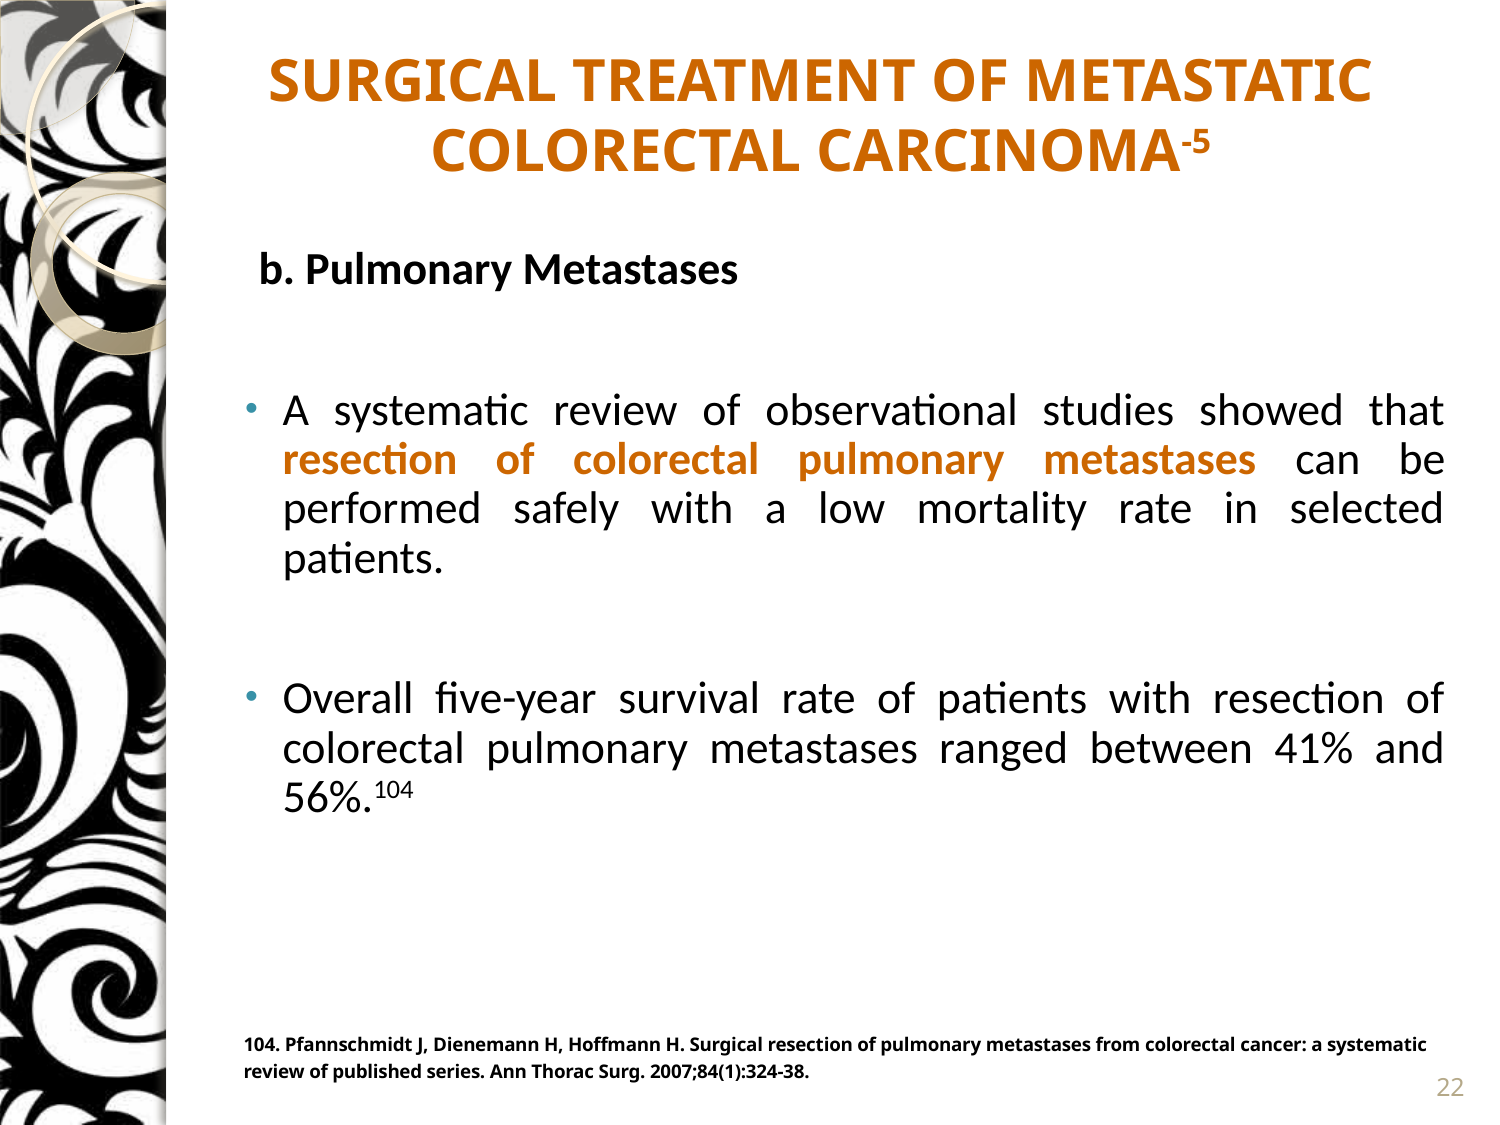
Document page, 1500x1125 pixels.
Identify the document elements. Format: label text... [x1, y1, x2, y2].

picture [53, 241, 160, 332]
picture [62, 195, 160, 280]
picture [32, 13, 160, 207]
list b. Pulmonary Metastases A systematic review of observational studies showed that resection of colorectal pulmonary metastases can be performed safely with a low mortality rate in selected patients. Overall five-year survival rate of patients with resection of colorectal pulmonary metastases ranged between 41% and 56%.104 [230, 237, 1461, 1025]
text_box 104. Pfannschmidt J, Dienemann H, Hoffmann H. Surgical resection of pulmonary metastases from colorectal cancer: a systematic review of published series. Ann Thorac Surg. 2007;84(1):324-38. [228, 1020, 1459, 1090]
text_box SURGICAL TREATMENT OF METASTATIC COLORECTAL CARCINOMA-5 [182, 19, 1459, 207]
slide_number 22 [1413, 1034, 1488, 1113]
picture [136, 0, 164, 4]
picture [0, 134, 166, 1125]
